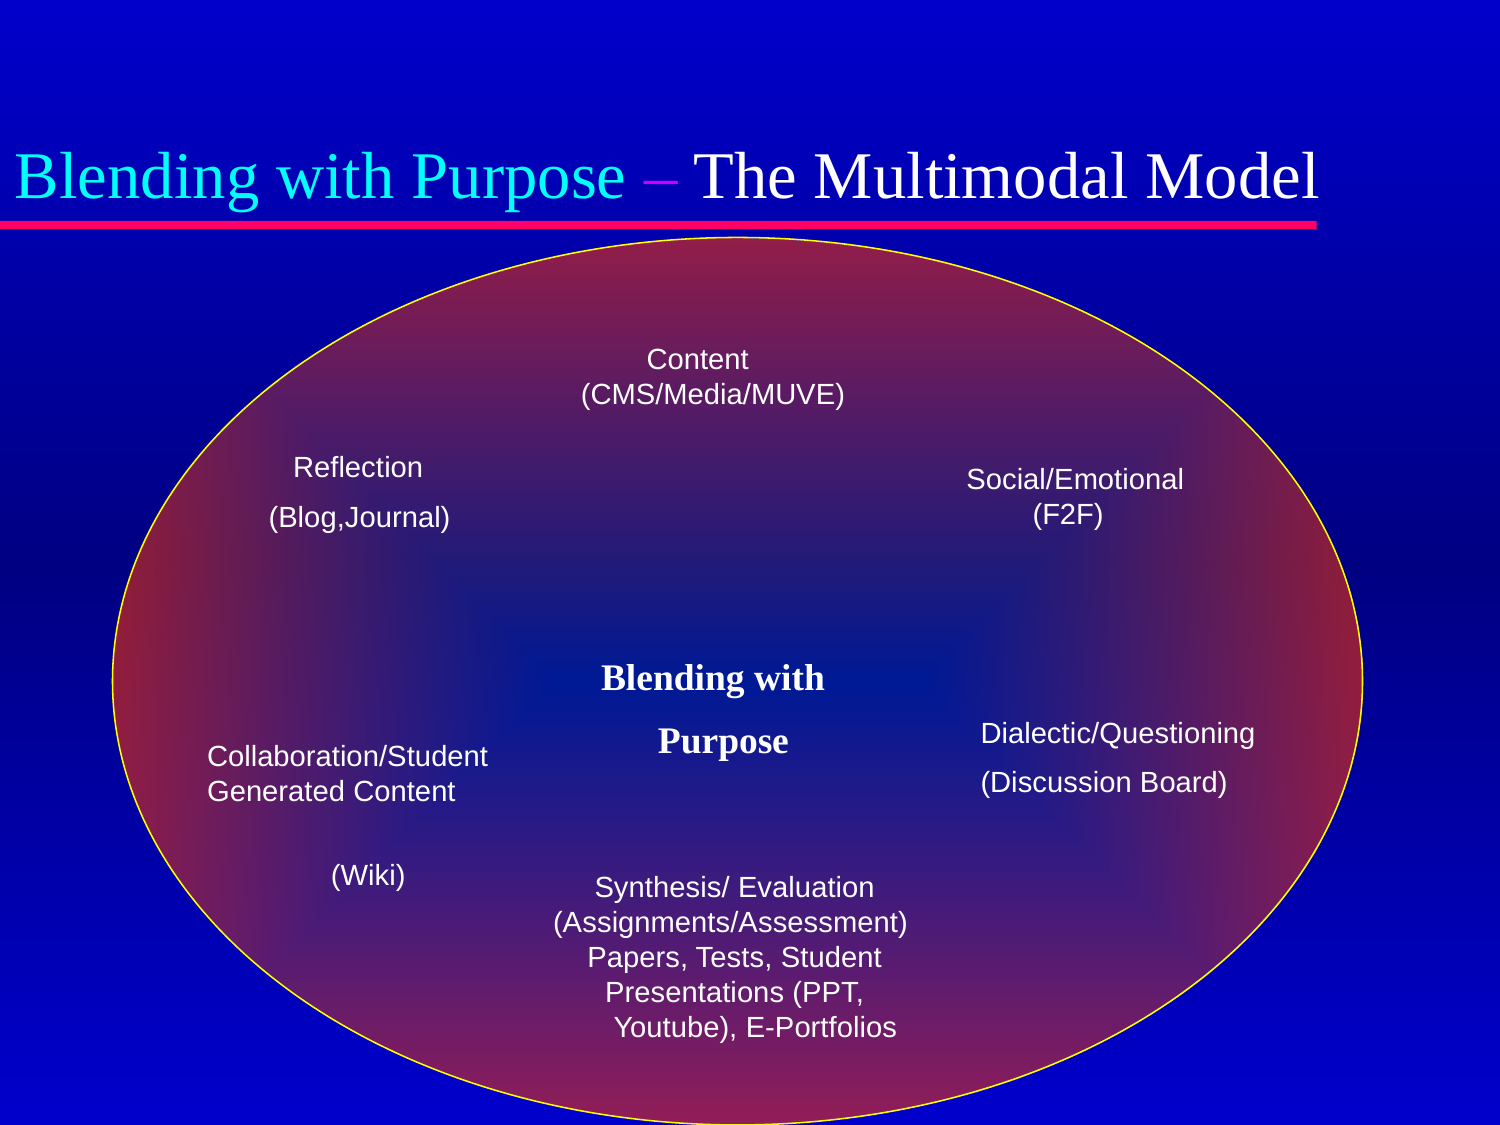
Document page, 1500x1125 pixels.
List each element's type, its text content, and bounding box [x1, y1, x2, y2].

text_box Blending with Purpose – The Multimodal Model [0, 124, 1350, 300]
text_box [112, 237, 1363, 1125]
